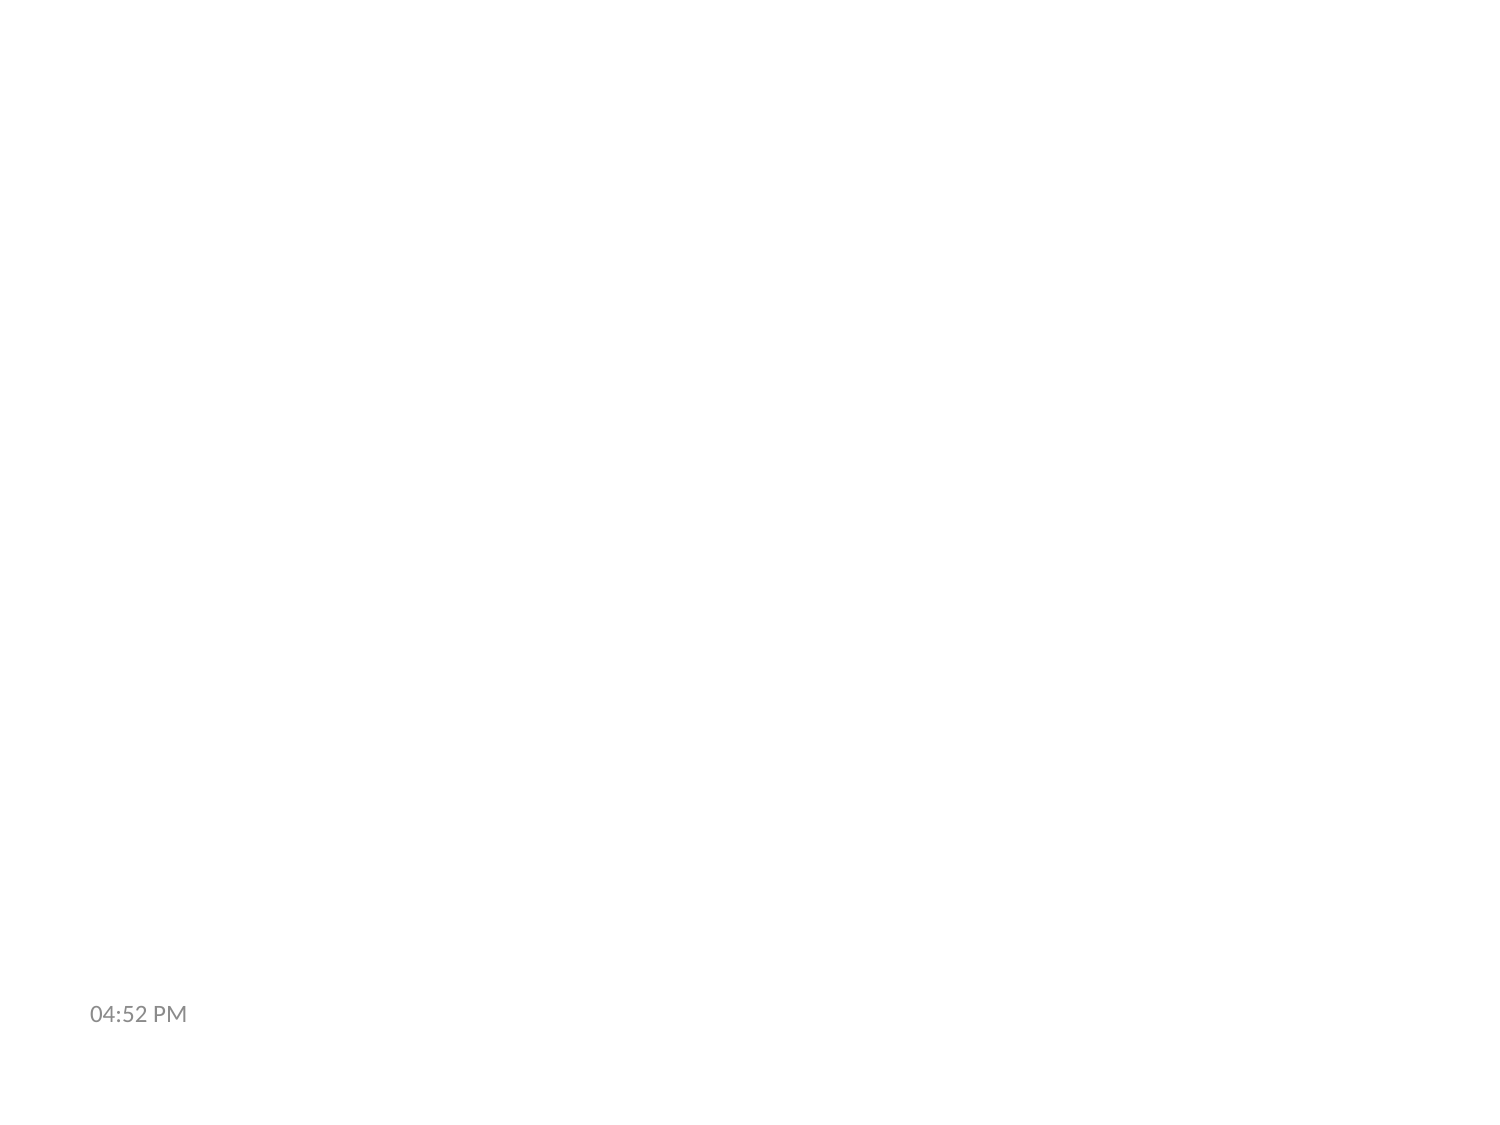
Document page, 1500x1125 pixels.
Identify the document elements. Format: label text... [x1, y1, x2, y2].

text_box 3:35 PM [75, 982, 425, 1043]
